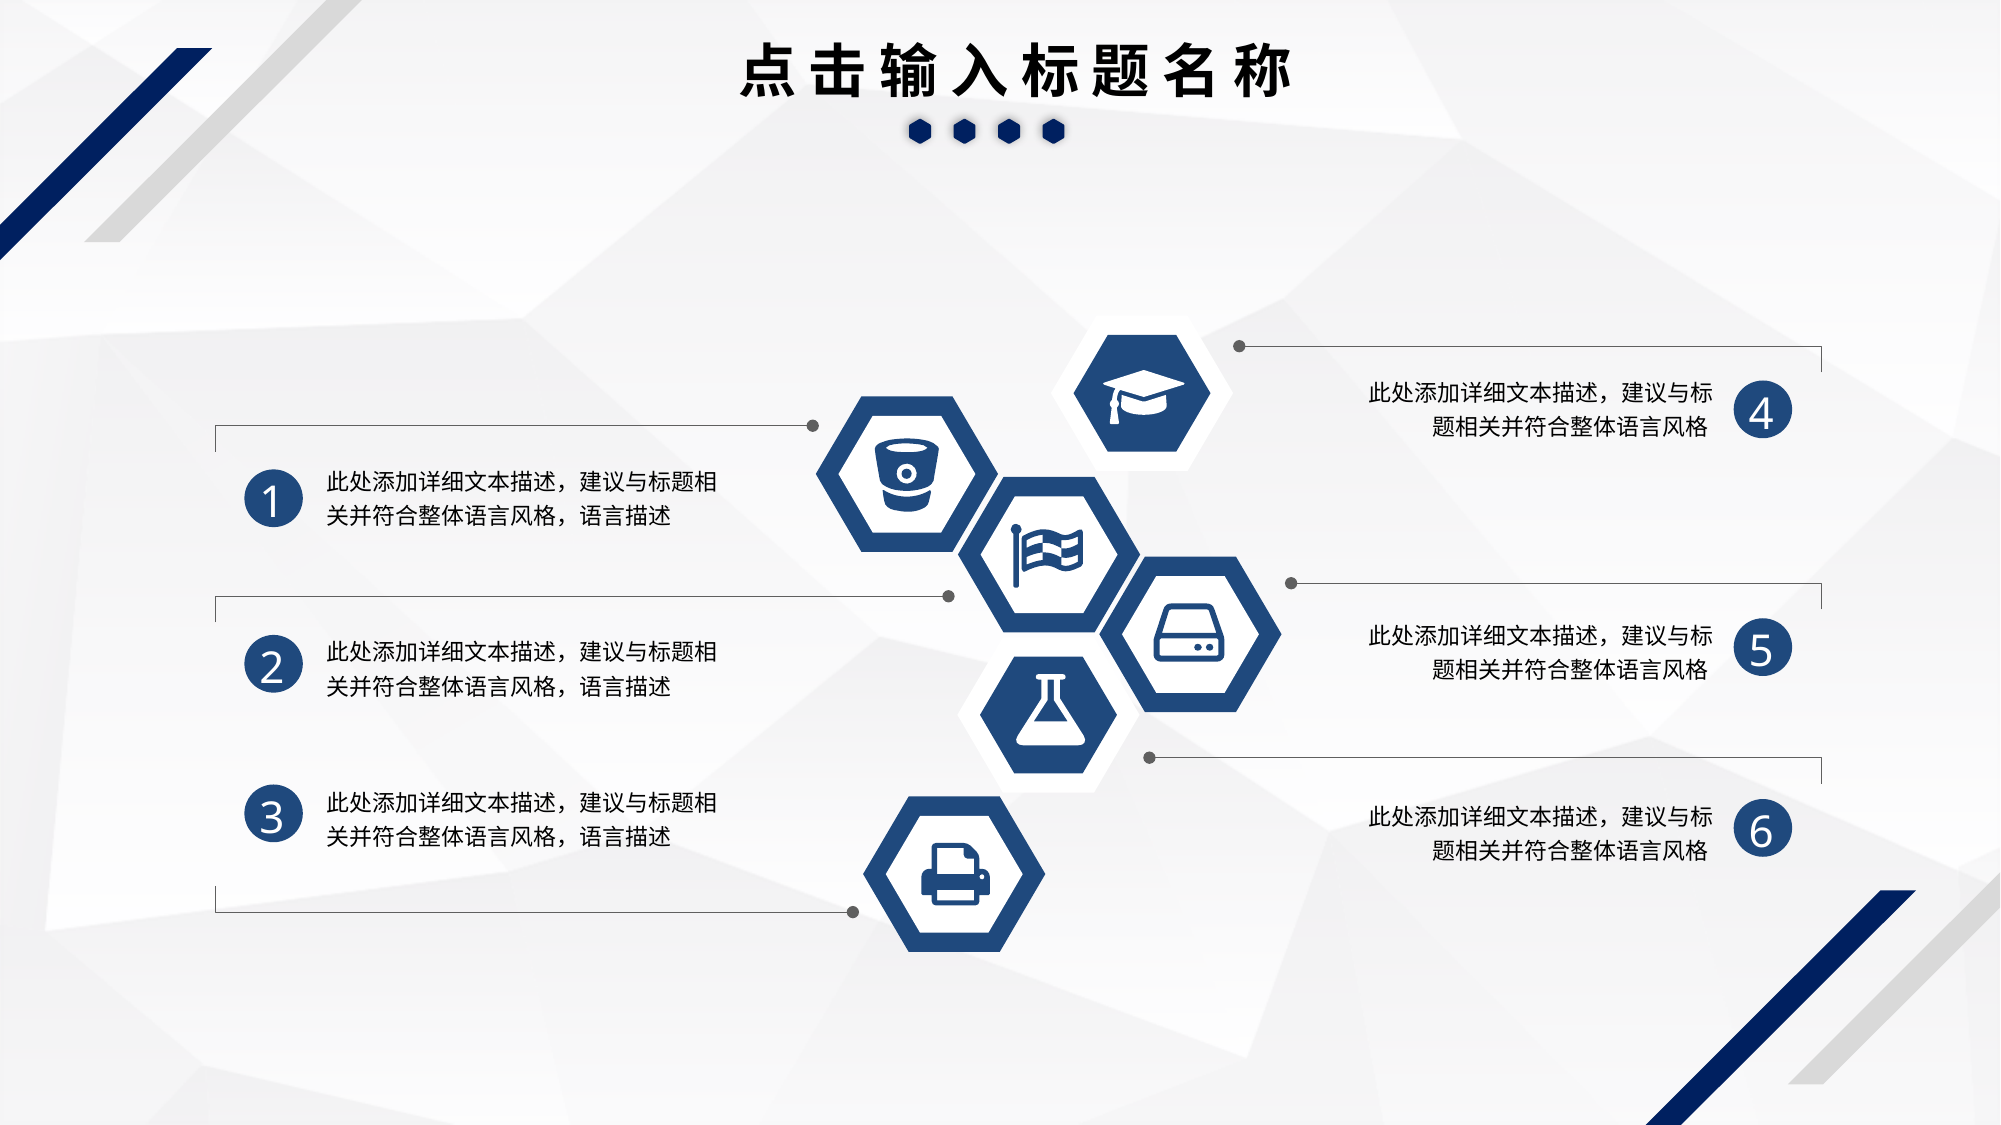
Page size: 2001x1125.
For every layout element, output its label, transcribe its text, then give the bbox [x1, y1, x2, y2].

text_box 点击输入标题名称 [723, 27, 1307, 112]
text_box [957, 476, 1141, 633]
text_box 此处添加详细文本描述，建议与标题相关并符合整体语言风格，语言描述 [326, 631, 726, 739]
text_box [957, 637, 1140, 793]
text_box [238, 634, 306, 693]
text_box [997, 117, 1022, 145]
text_box [215, 885, 860, 919]
text_box [215, 590, 955, 623]
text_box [1050, 315, 1234, 471]
picture [0, 0, 2001, 1125]
text_box 此处添加详细文本描述，建议与标题相关并符合整体语言风格 [1368, 614, 1714, 723]
text_box 此处添加详细文本描述，建议与标题相关并符合整体语言风格，语言描述 [326, 781, 726, 887]
text_box [1284, 577, 1822, 610]
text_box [1728, 798, 1795, 857]
text_box 此处添加详细文本描述，建议与标题相关并符合整体语言风格，语言描述 [326, 460, 726, 576]
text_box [815, 396, 999, 552]
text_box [1728, 380, 1795, 439]
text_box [1099, 556, 1282, 713]
text_box [908, 117, 933, 145]
text_box [1041, 117, 1066, 145]
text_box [238, 784, 306, 843]
text_box [952, 117, 977, 145]
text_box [1728, 618, 1795, 676]
text_box [1234, 339, 1822, 373]
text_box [238, 469, 306, 528]
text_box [863, 796, 1046, 952]
text_box 此处添加详细文本描述，建议与标题相关并符合整体语言风格 [1368, 371, 1714, 468]
text_box 此处添加详细文本描述，建议与标题相关并符合整体语言风格 [1368, 795, 1714, 901]
text_box [215, 419, 815, 452]
text_box [1143, 751, 1822, 784]
